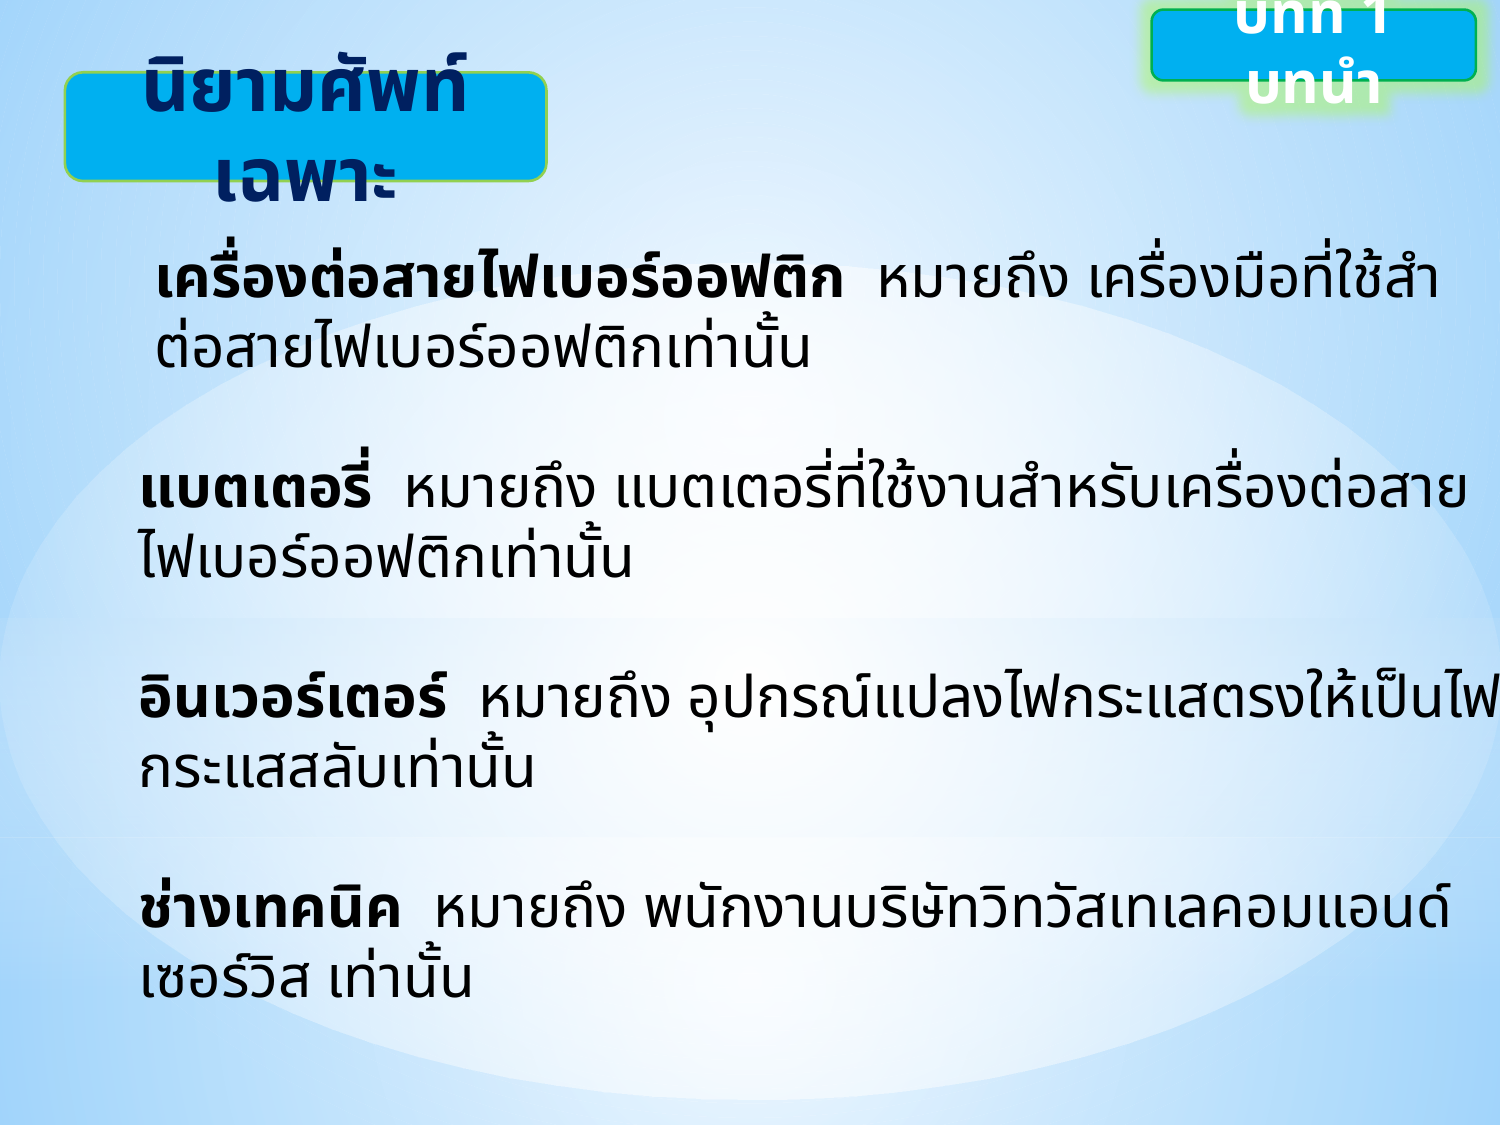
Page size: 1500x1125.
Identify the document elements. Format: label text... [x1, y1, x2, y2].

title เครื่องต่อสายไฟเบอร์ออฟติก หมายถึง เครื่องมือที่ใช้สำ ต่อสายไฟเบอร์ออฟติกเท่านั้น แบตเตอรี่ หมายถึง แบตเตอรี่ที่ใช้งานสำหรับเครื่องต่อสายไฟเบอร์ออฟติกเท่านั้น อินเวอร์เตอร์ หมายถึง อุปกรณ์แปลงไฟกระแสตรงให้เป็นไฟกระแสสลับเท่านั้น ช่างเทคนิค หมายถึง พนักงานบริษัทวิทวัสเทเลคอมแอนด์เซอร์วิส เท่านั้น [123, 231, 1500, 622]
text_box บทที่ 1 บทนำ [1150, 8, 1478, 82]
text_box นิยามศัพท์เฉพาะ [63, 70, 548, 183]
